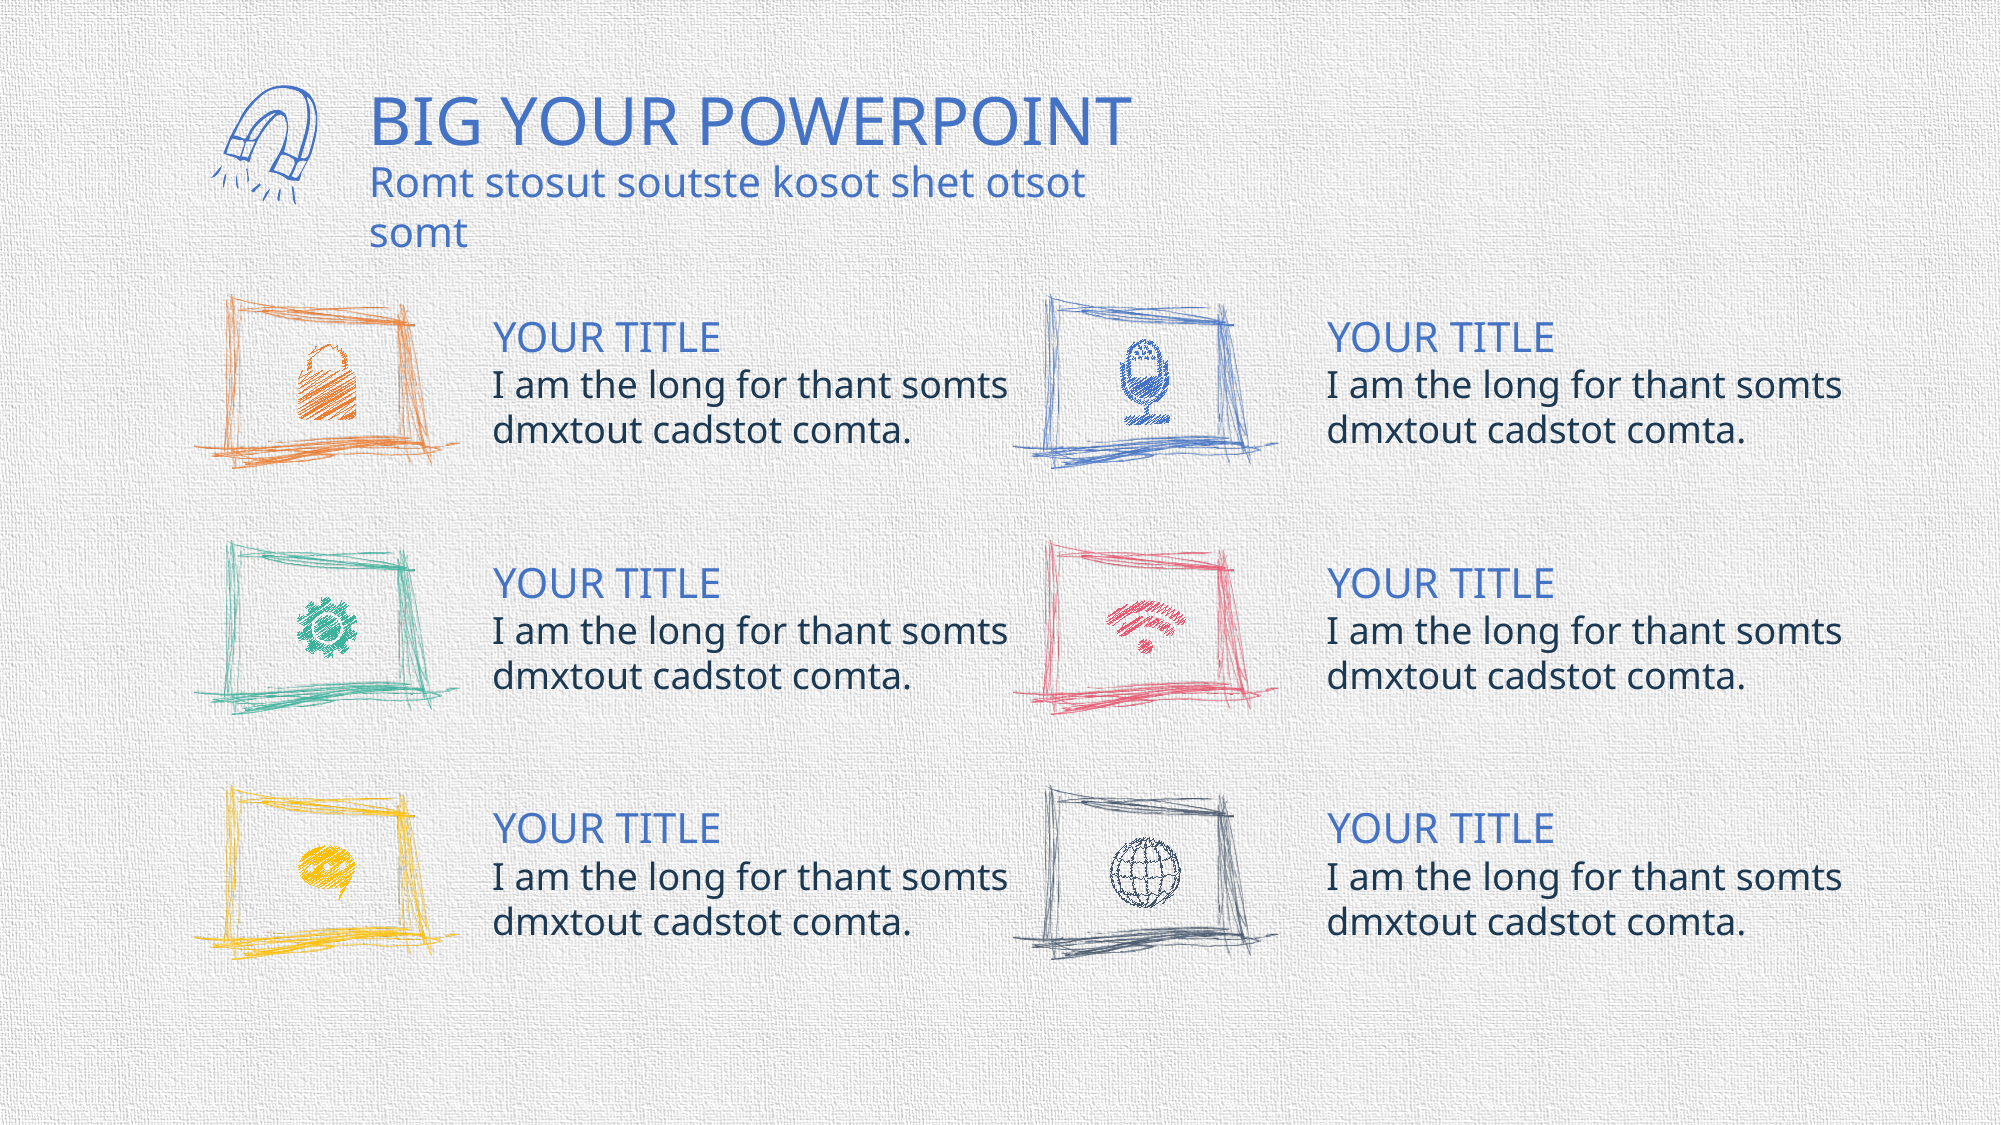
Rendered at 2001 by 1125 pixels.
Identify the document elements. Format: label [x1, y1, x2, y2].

text_box [477, 794, 1012, 952]
text_box [1311, 794, 1907, 952]
text_box [477, 549, 1012, 706]
picture [0, 0, 2001, 1125]
text_box [194, 785, 460, 961]
text_box [194, 294, 460, 469]
text_box [477, 303, 1012, 461]
text_box [1012, 294, 1279, 469]
text_box [1311, 303, 1907, 461]
text_box [1012, 540, 1279, 715]
text_box [1012, 785, 1279, 961]
text_box [354, 71, 1188, 215]
text_box [194, 540, 460, 715]
text_box [1311, 549, 1907, 706]
text_box [211, 81, 318, 205]
